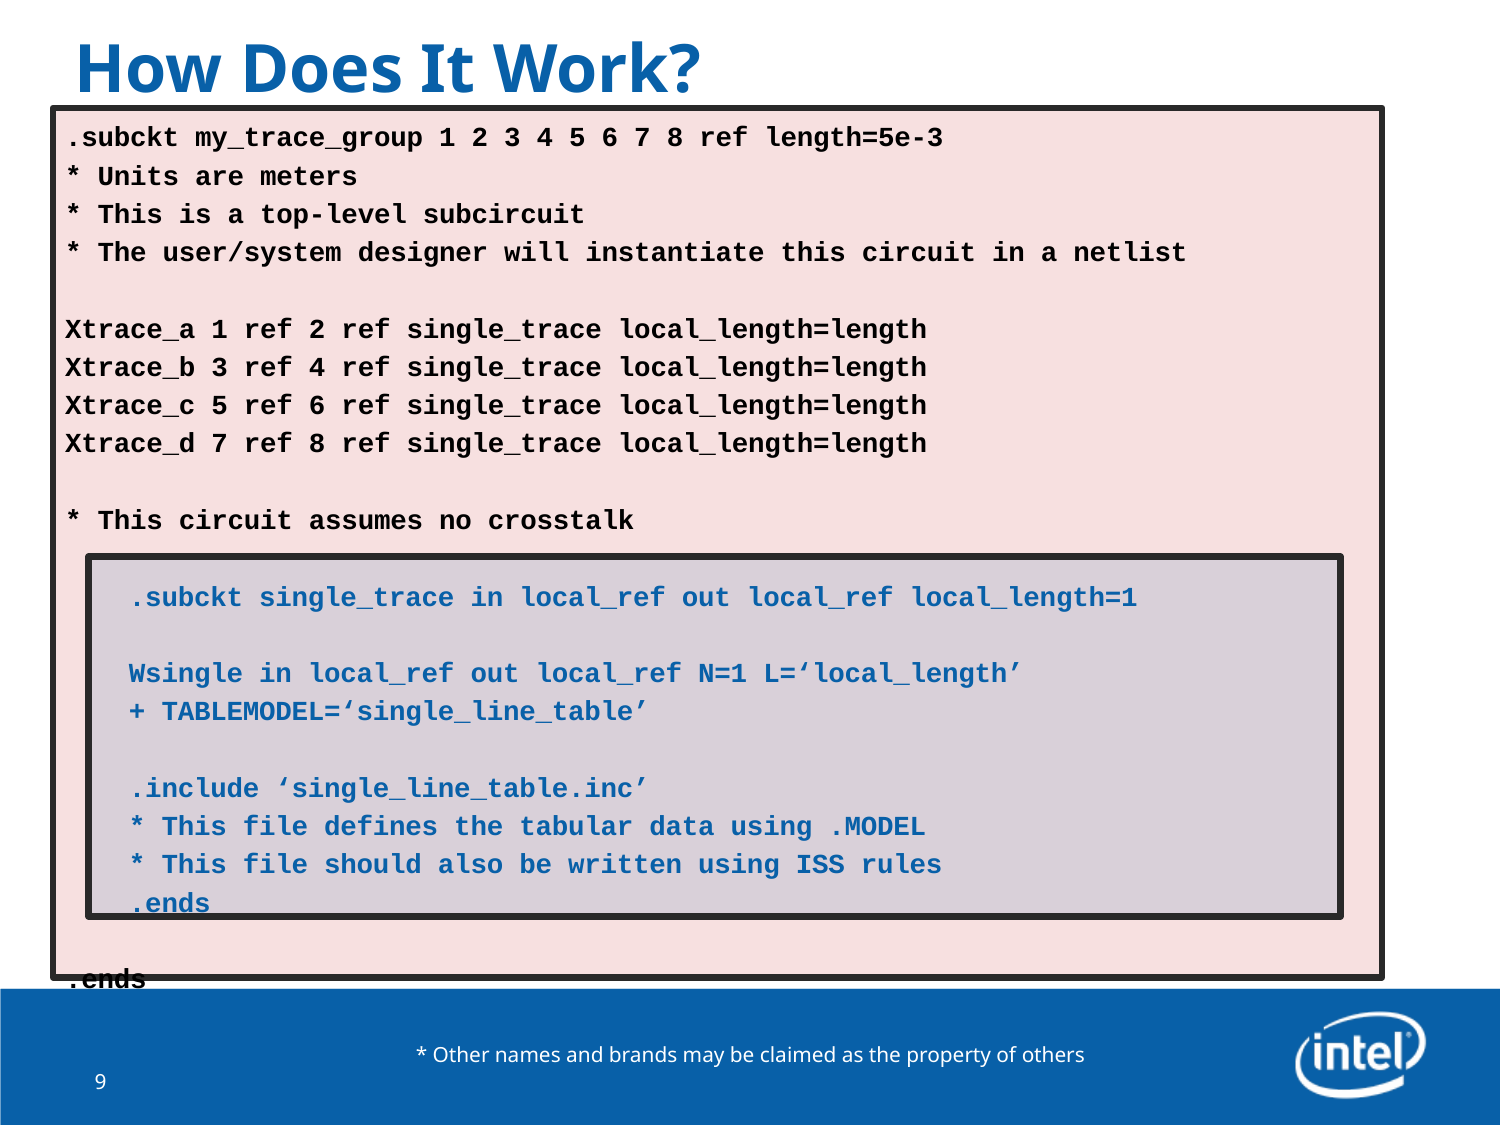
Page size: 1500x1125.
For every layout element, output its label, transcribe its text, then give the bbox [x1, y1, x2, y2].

picture [1294, 1011, 1428, 1101]
list .subckt my_trace_group 1 2 3 4 5 6 7 8 ref length=5e-3 * Units are meters * This is a top-level subcircuit * The user/system designer will instantiate this circuit in a netlist Xtrace_a 1 ref 2 ref single_trace local_length=length Xtrace_b 3 ref 4 ref single_trace local_length=length Xtrace_c 5 ref 6 ref single_trace local_length=length Xtrace_d 7 ref 8 ref single_trace local_length=length * This circuit assumes no crosstalk .subckt single_trace in local_ref out local_ref local_length=1 Wsingle in local_ref out local_ref N=1 L=‘local_length’ + TABLEMODEL=‘single_line_table’ .include ‘single_line_table.inc’ * This file defines the tabular data using .MODEL * This file should also be written using ISS rules .ends .ends [64, 119, 1448, 1006]
text_box [53, 107, 74, 978]
title How Does It Work? [74, 25, 1427, 119]
text_box [88, 556, 1341, 917]
